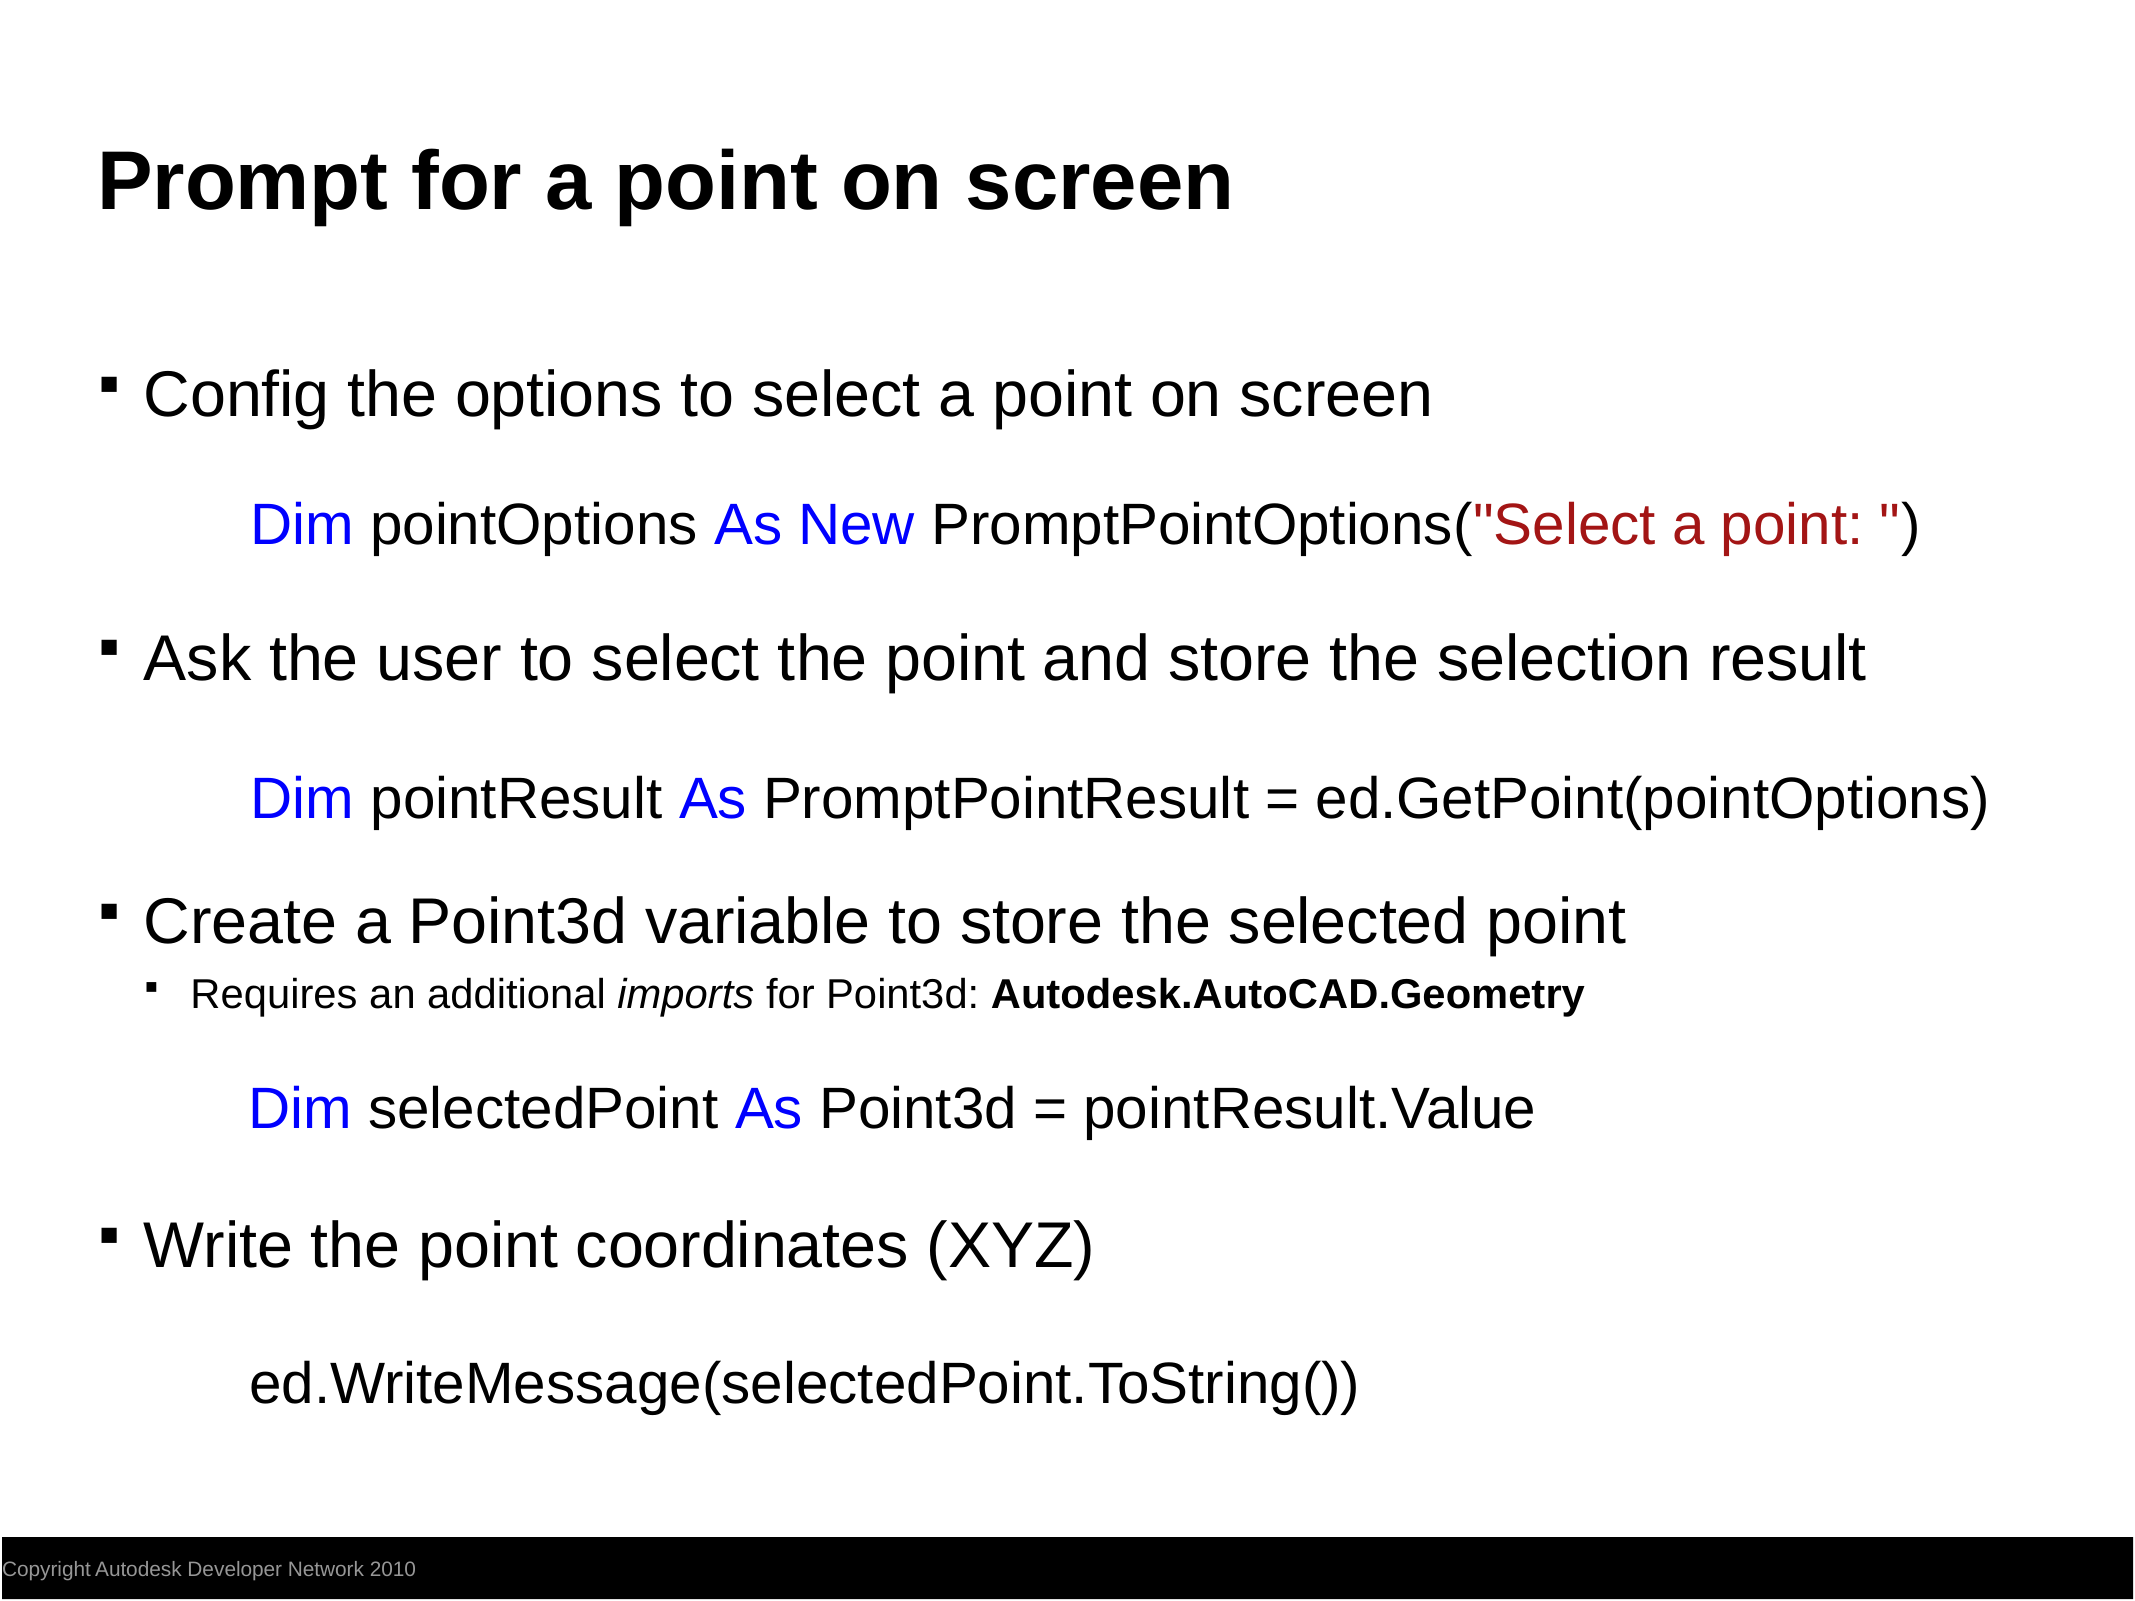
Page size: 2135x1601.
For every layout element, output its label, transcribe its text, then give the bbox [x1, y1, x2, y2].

list Config the options to select a point on screen Ask the user to select the point and store the selection result Create a Point3d variable to store the selected point Requires an additional imports for Point3d: Autodesk.AutoCAD.Geometry Write the point coordinates (XYZ) [96, 351, 2028, 1452]
text_box ed.WriteMessage(selectedPoint.ToString()) [234, 1337, 1377, 1423]
text_box Dim selectedPoint As Point3d = pointResult.Value [235, 1063, 1551, 1148]
text_box Dim pointResult As PromptPointResult = ed.GetPoint(pointOptions) [237, 753, 2005, 838]
title Prompt for a point on screen [96, 59, 2028, 293]
text_box Dim pointOptions As New PromptPointOptions("Select a point: ") [237, 478, 1934, 564]
